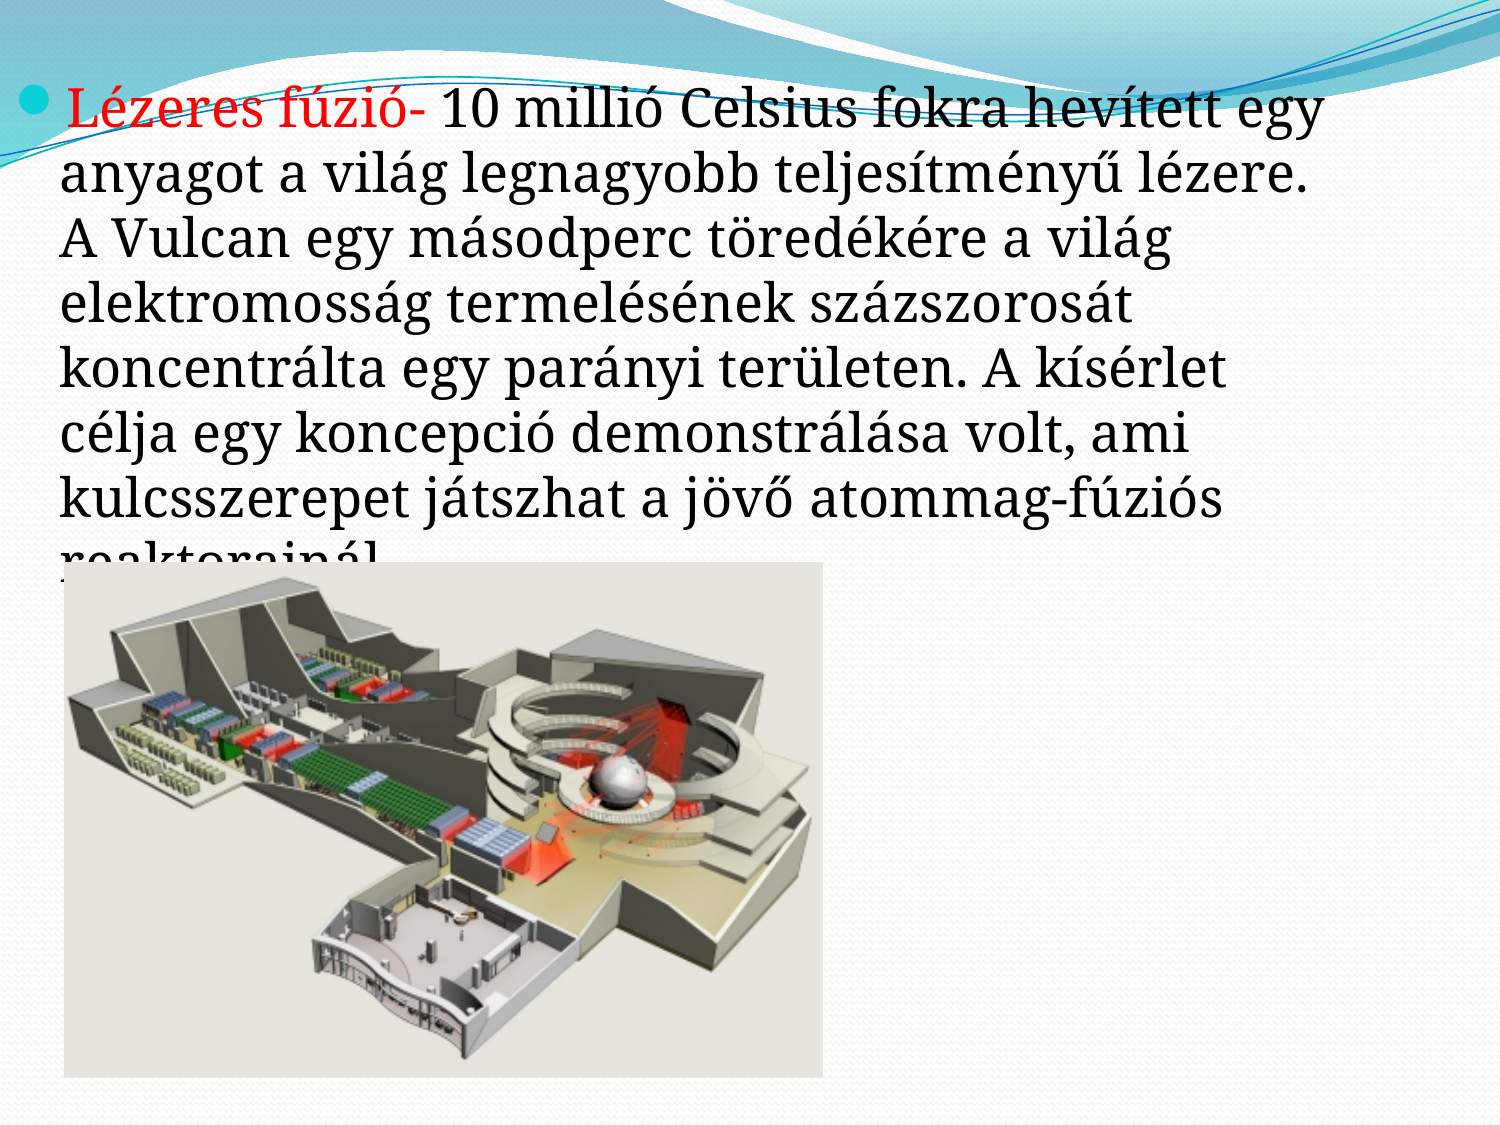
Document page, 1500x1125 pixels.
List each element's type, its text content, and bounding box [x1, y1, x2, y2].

picture [64, 562, 824, 1078]
list Lézeres fúzió- 10 millió Celsius fokra hevített egy anyagot a világ legnagyobb teljesítményű lézere. A Vulcan egy másodperc töredékére a világ elektromosság termelésének százszorosát koncentrálta egy parányi területen. A kísérlet célja egy koncepció demonstrálása volt, ami kulcsszerepet játszhat a jövő atommag-fúziós reaktorainál [0, 66, 1350, 787]
